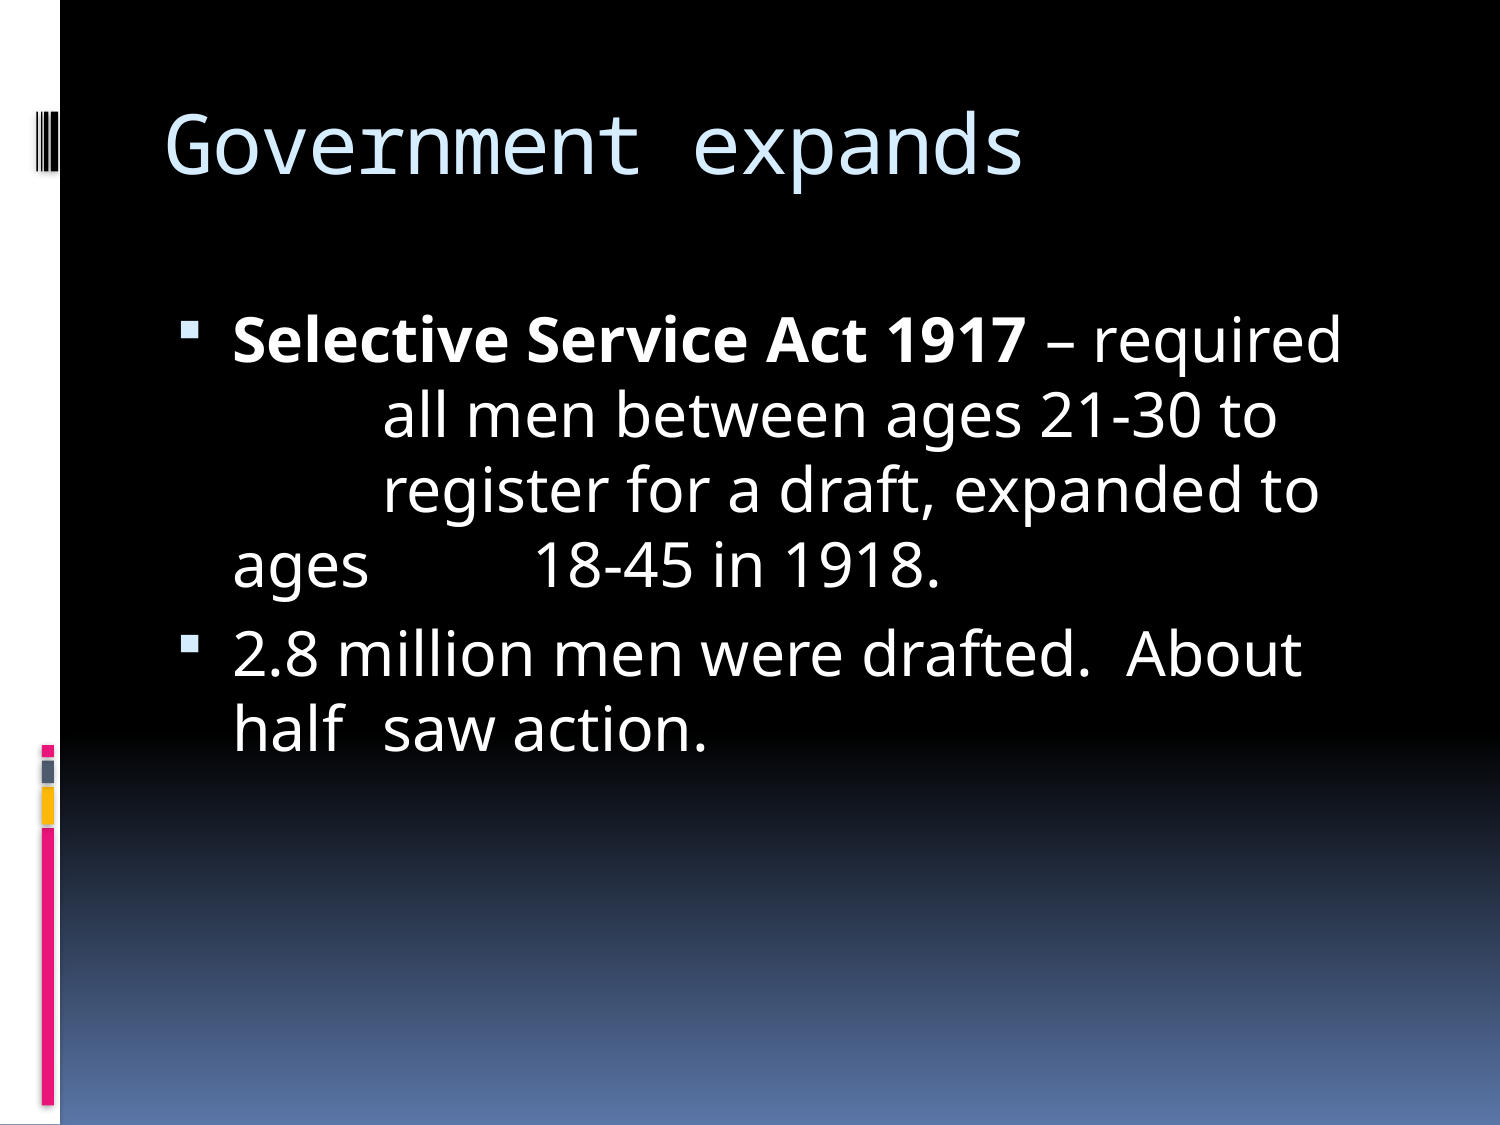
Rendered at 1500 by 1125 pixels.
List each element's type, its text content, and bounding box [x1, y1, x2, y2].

list Selective Service Act 1917 – required all men between ages 21-30 to register for a draft, expanded to ages 18-45 in 1918. 2.8 million men were drafted. About half saw action. [150, 292, 1425, 1043]
title Government expands [150, 83, 1425, 234]
